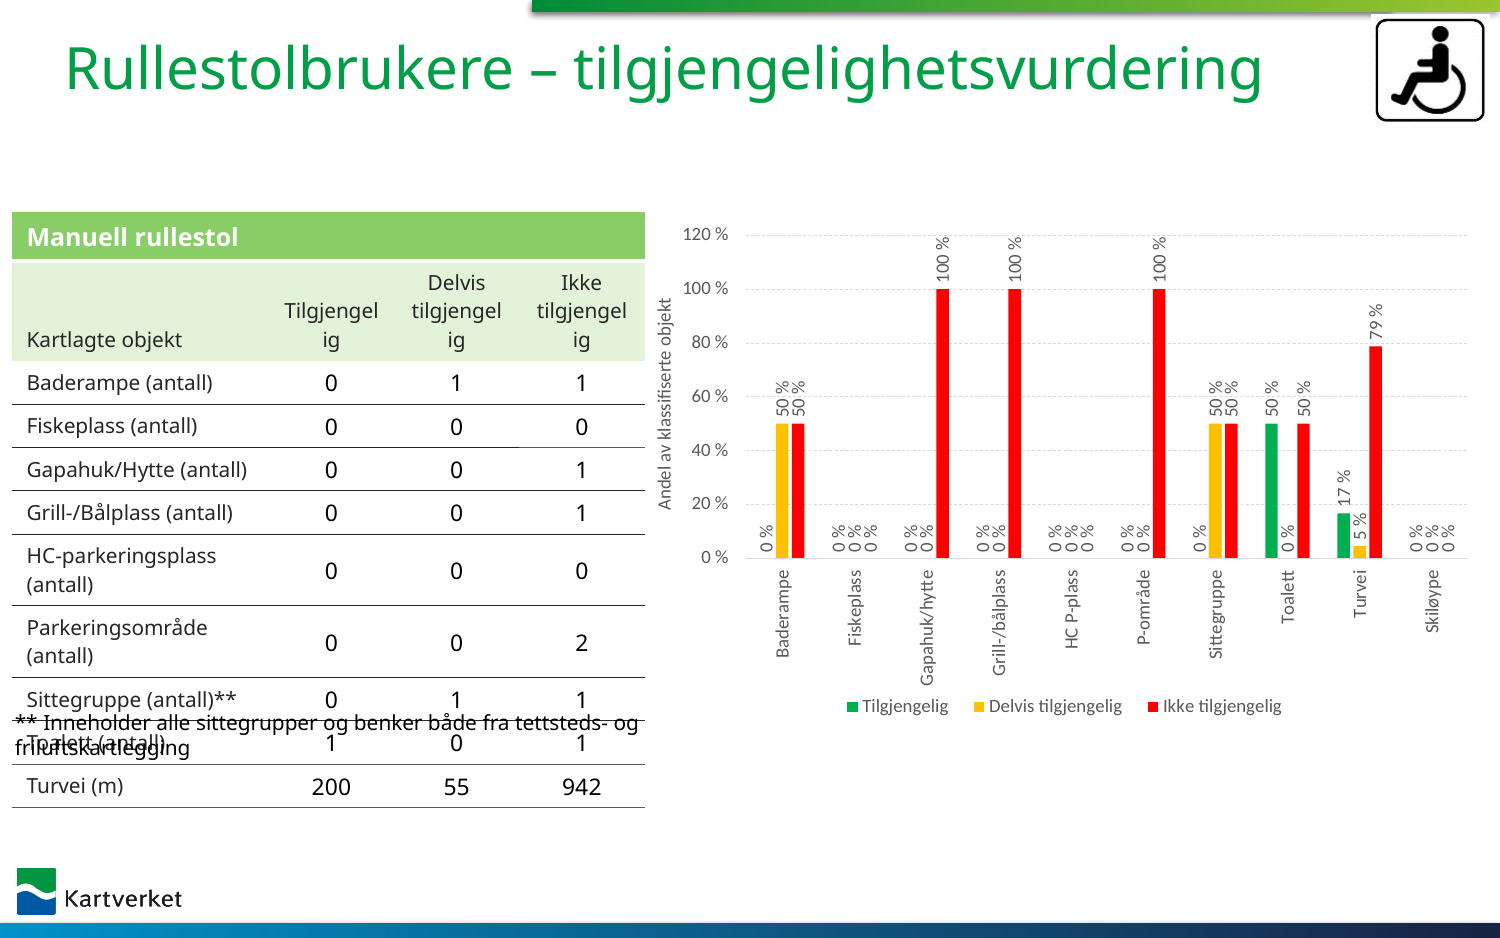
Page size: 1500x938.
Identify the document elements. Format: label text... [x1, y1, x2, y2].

table_cell 1 [519, 678, 638, 702]
table_cell 0 [269, 491, 394, 534]
table_cell Fiskeplass (antall) [12, 405, 269, 447]
table_cell 0 [394, 606, 519, 677]
text_box ** Inneholder alle sittegrupper og benker både fra tettsteds- og friluftskartlegging [0, 702, 745, 768]
table_cell 0 [269, 606, 394, 677]
table_cell Parkeringsområde (antall) [12, 606, 269, 677]
table_cell 0 [394, 491, 519, 534]
table_cell Ikke tilgjengelig [519, 263, 638, 361]
table_cell 1 [394, 678, 519, 702]
table_cell Tilgjengelig [269, 263, 394, 361]
table_cell 0 [269, 405, 394, 447]
table_cell Baderampe (antall) [12, 361, 269, 404]
table_cell 1 [394, 361, 519, 404]
table_cell 942 [519, 768, 645, 807]
table_cell 2 [519, 606, 638, 677]
table_cell 1 [519, 448, 638, 490]
table_cell 55 [394, 768, 519, 807]
table_cell 0 [269, 361, 394, 404]
table_cell 1 [519, 491, 638, 534]
table_cell Turvei (m) [12, 768, 269, 807]
table_cell Sittegruppe (antall)** [12, 678, 269, 702]
table_cell 0 [394, 448, 519, 490]
picture [643, 218, 1480, 728]
table_cell Kartlagte objekt [12, 263, 269, 361]
table_cell 0 [269, 448, 394, 490]
table_cell 200 [269, 768, 394, 807]
table_cell Delvis tilgjengelig [394, 263, 519, 361]
table_header Manuell rullestol [12, 212, 645, 259]
table_cell 0 [394, 405, 519, 447]
table_cell 0 [519, 405, 638, 447]
table_cell Grill-/Bålplass (antall) [12, 491, 269, 534]
picture [1371, 13, 1491, 127]
table_cell HC-parkeringsplass (antall) [12, 535, 269, 605]
table_cell 0 [269, 678, 394, 702]
table_cell Gapahuk/Hytte (antall) [12, 448, 269, 490]
table_cell 0 [519, 535, 638, 605]
table_cell 0 [269, 535, 394, 605]
text_box Rullestolbrukere – tilgjengelighetsvurdering [49, 12, 1372, 109]
table_cell 1 [519, 361, 638, 404]
table_cell 0 [394, 535, 519, 605]
